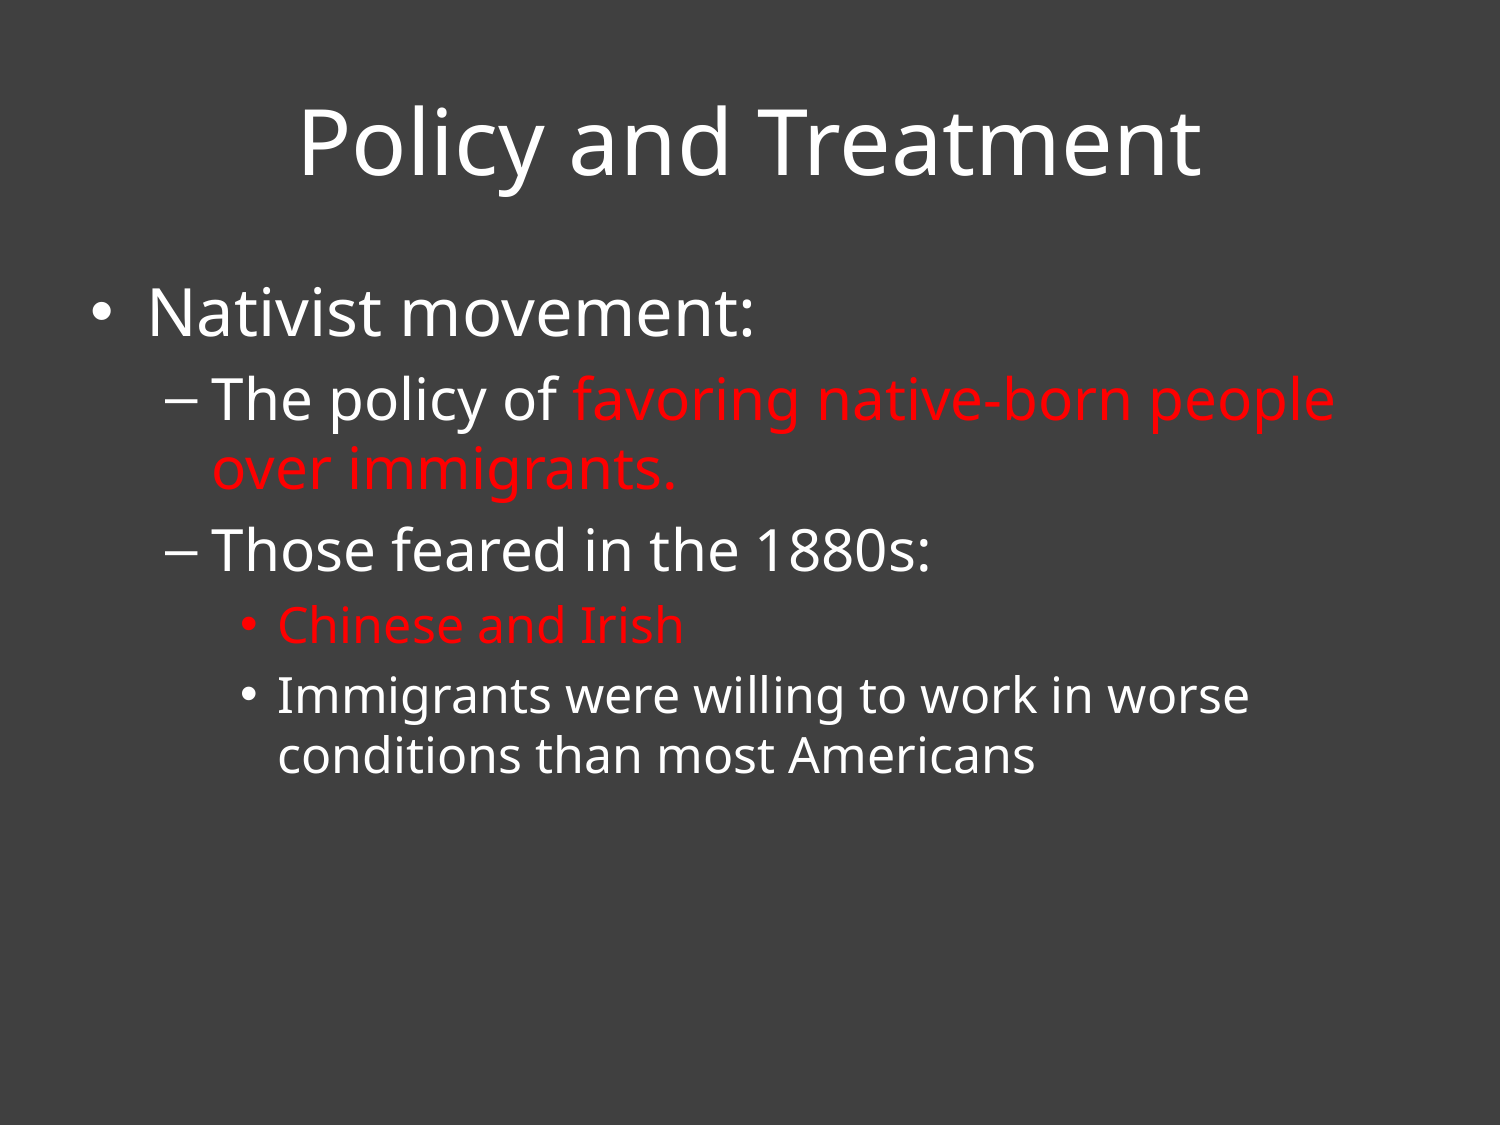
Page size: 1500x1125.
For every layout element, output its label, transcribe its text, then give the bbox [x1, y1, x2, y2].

title Policy and Treatment [75, 45, 1425, 233]
list Nativist movement: The policy of favoring native-born people over immigrants. Those feared in the 1880s: Chinese and Irish Immigrants were willing to work in worse conditions than most Americans [75, 262, 1425, 1005]
